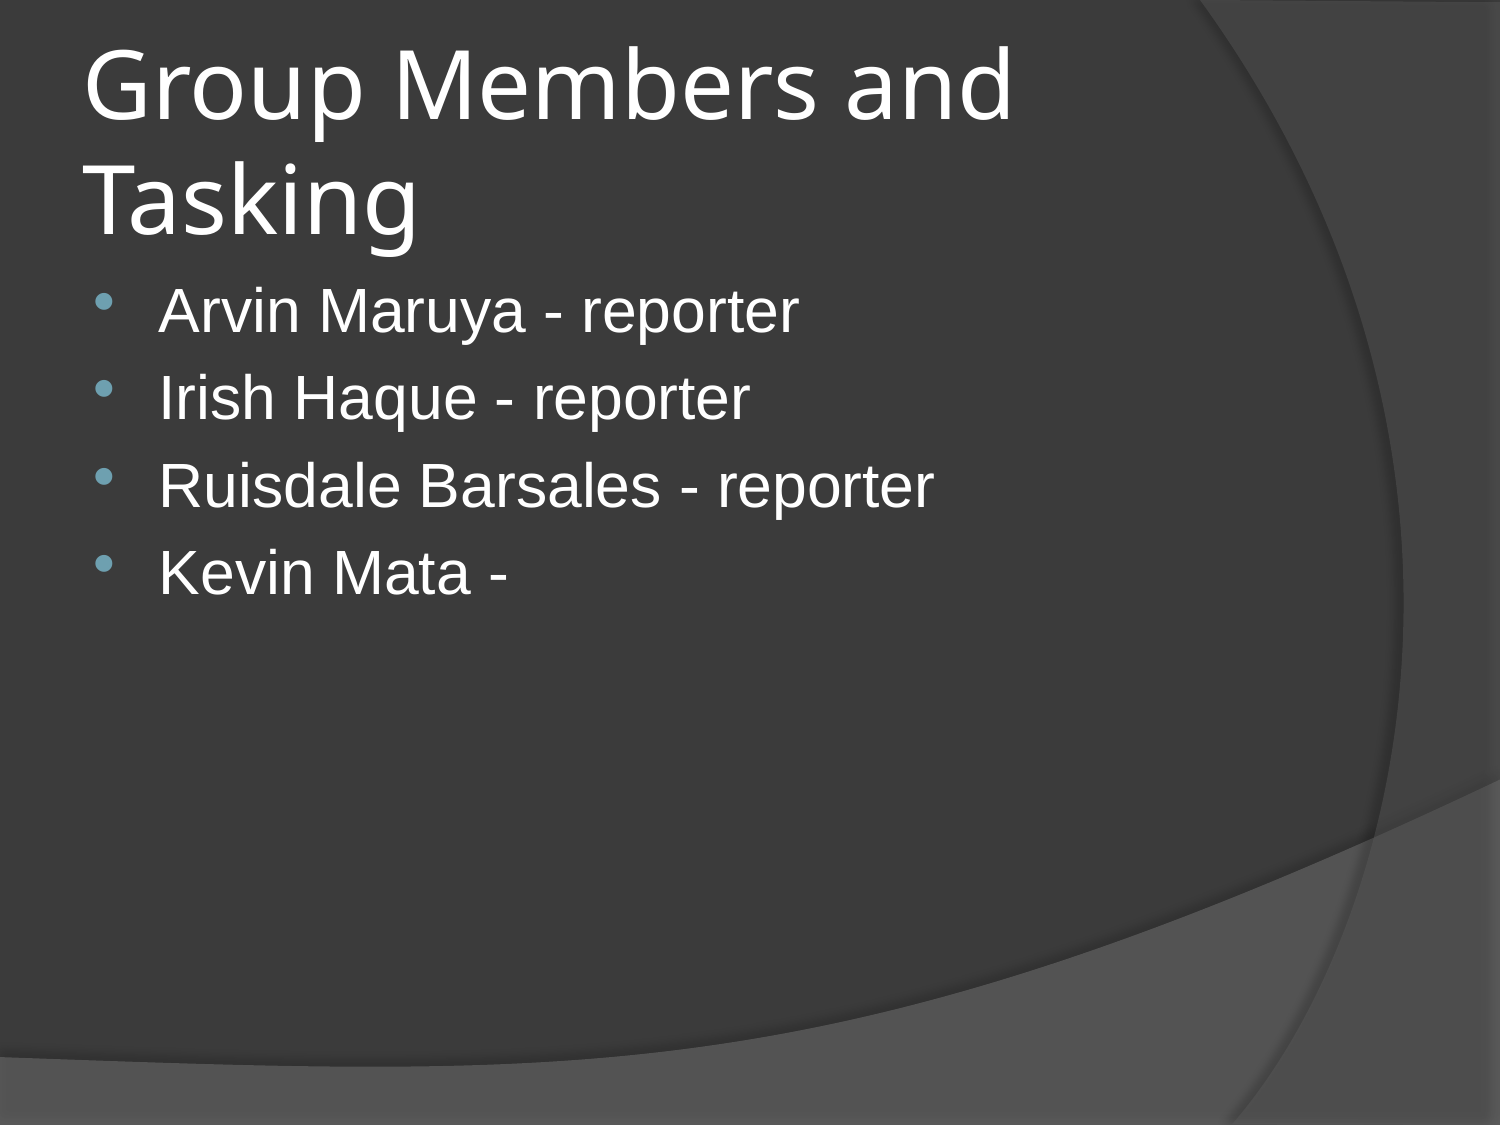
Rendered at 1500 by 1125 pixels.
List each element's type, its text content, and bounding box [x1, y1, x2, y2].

title Group Members and Tasking [75, 45, 1300, 233]
list Arvin Maruya - reporter Irish Haque - reporter Ruisdale Barsales - reporter Kevin Mata - [75, 262, 1300, 1005]
